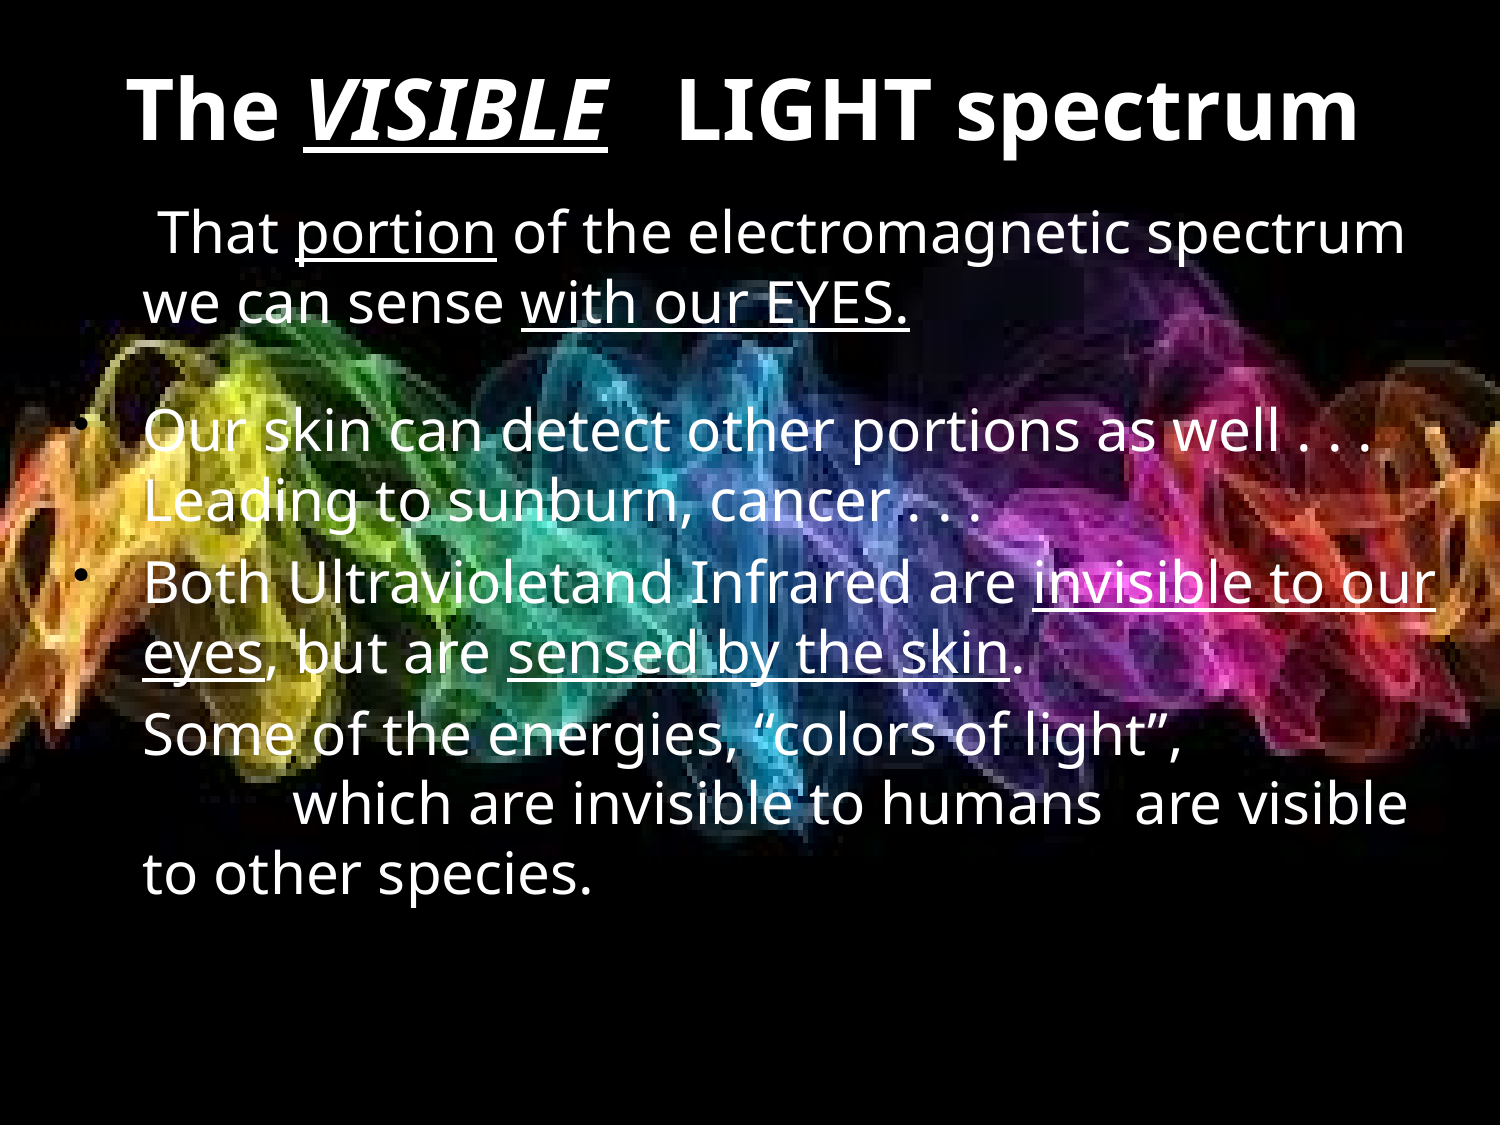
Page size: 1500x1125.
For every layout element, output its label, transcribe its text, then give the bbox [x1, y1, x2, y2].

title The VISIBLE LIGHT spectrum [50, 12, 1438, 187]
picture [0, 0, 1500, 1125]
list That portion of the electromagnetic spectrum we can sense with our EYES. Our skin can detect other portions as well . . . Leading to sunburn, cancer . . . Both Ultravioletand Infrared are invisible to our eyes, but are sensed by the skin. Some of the energies, “colors of light”, which are invisible to humans are visible to other species. [37, 187, 1475, 1038]
